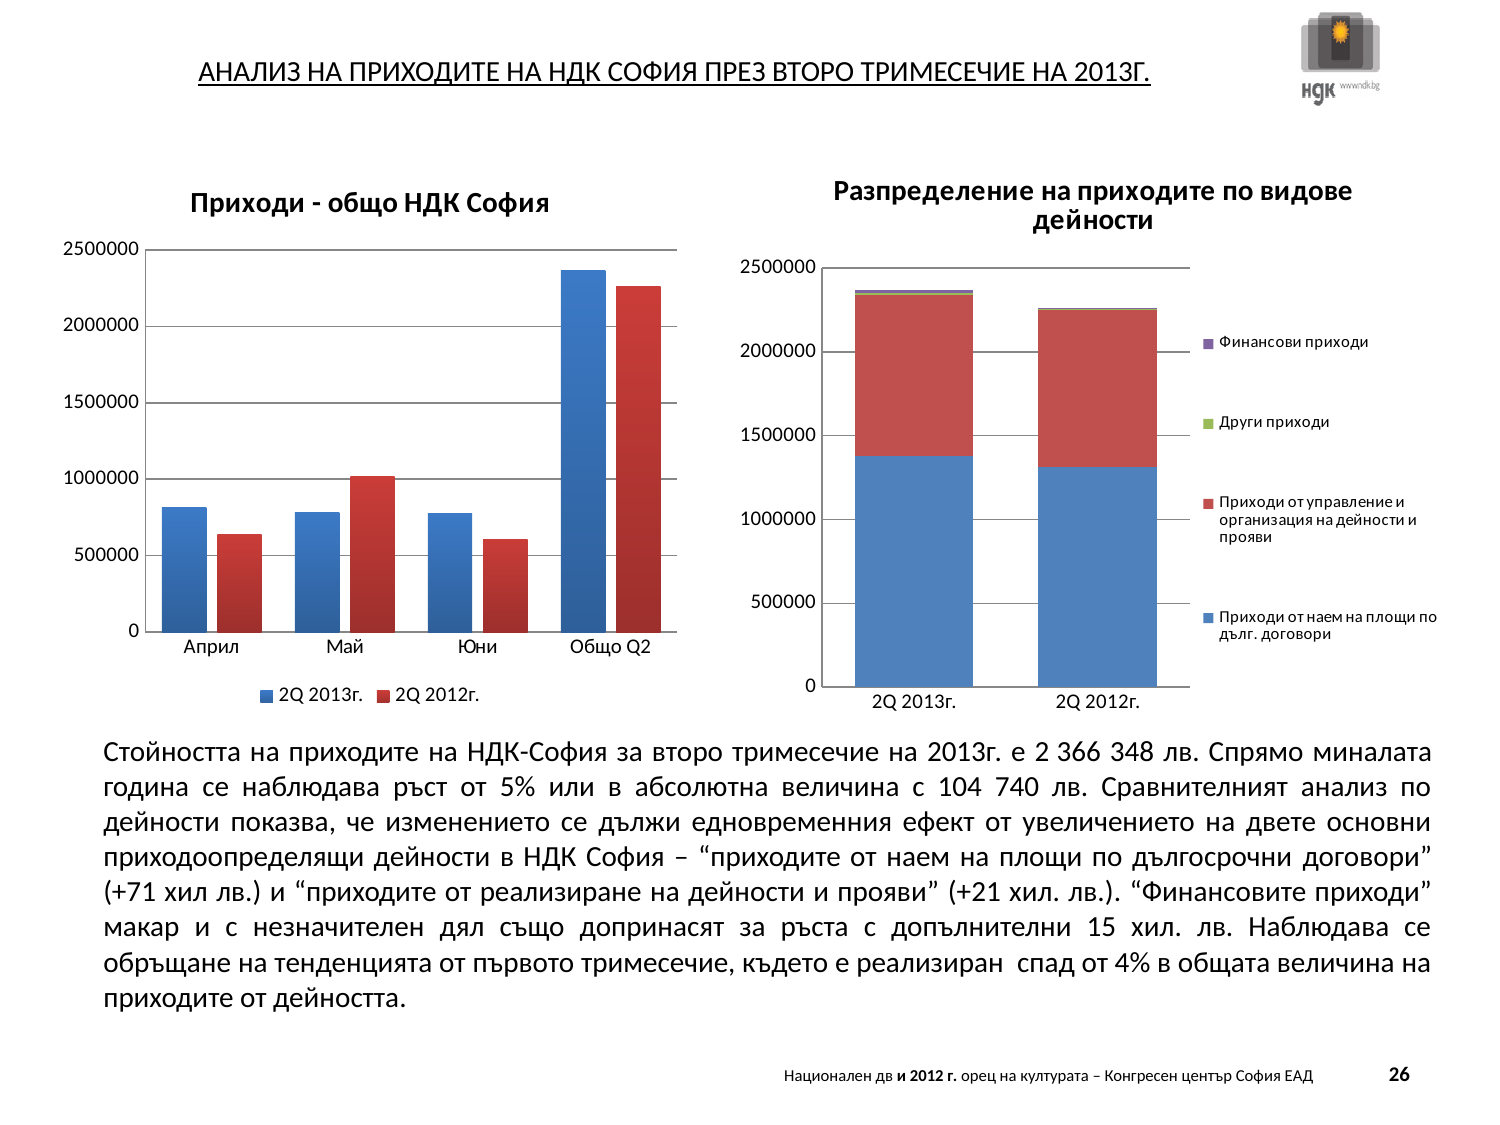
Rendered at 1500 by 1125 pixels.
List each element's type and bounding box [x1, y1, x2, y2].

picture [1282, 0, 1397, 113]
chart [49, 162, 691, 713]
text_box [599, 1042, 1425, 1103]
chart [724, 149, 1463, 726]
text_box [88, 724, 1447, 1038]
text_box [74, 45, 1275, 118]
